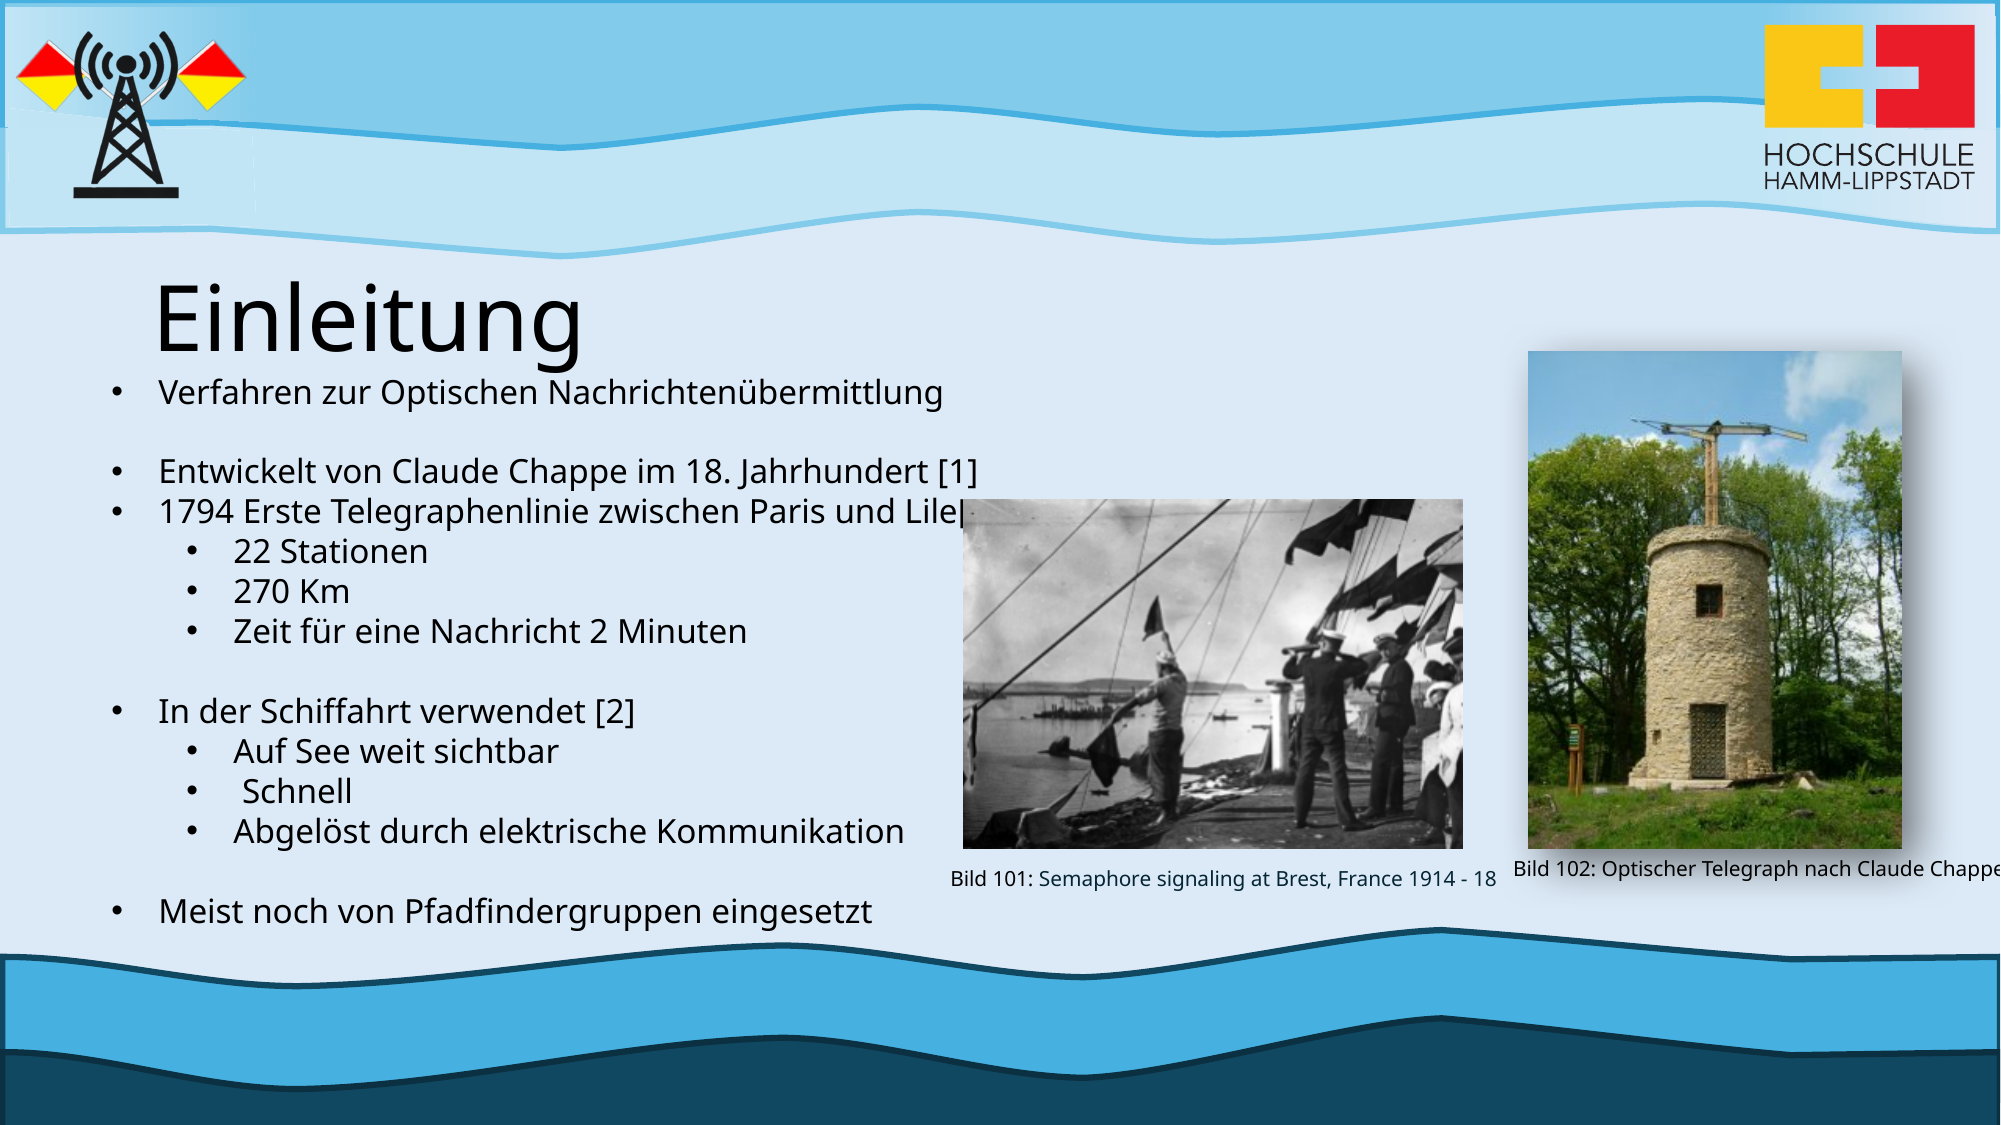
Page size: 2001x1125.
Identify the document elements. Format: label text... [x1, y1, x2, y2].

title Einleitung [137, 226, 1863, 417]
picture [7, 12, 256, 237]
text_box Bild 102: Optischer Telegraph nach Claude Chappe [1498, 848, 2000, 888]
text_box Verfahren zur Optischen Nachrichtenübermittlung Entwickelt von Claude Chappe im 18. Jahrhundert [1] 1794 Erste Telegraphenlinie zwischen Paris und Lile[1] 22 Stationen 270 Km Zeit für eine Nachricht 2 Minuten In der Schiffahrt verwendet [2] Auf See weit sichtbar Schnell Abgelöst durch elektrische Kommunikation Meist noch von Pfadfindergruppen eingesetzt [96, 363, 1446, 978]
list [1528, 350, 1902, 849]
picture [963, 499, 1463, 849]
text_box Bild 101: Semaphore signaling at Brest, France 1914 - 18 [935, 858, 1512, 898]
